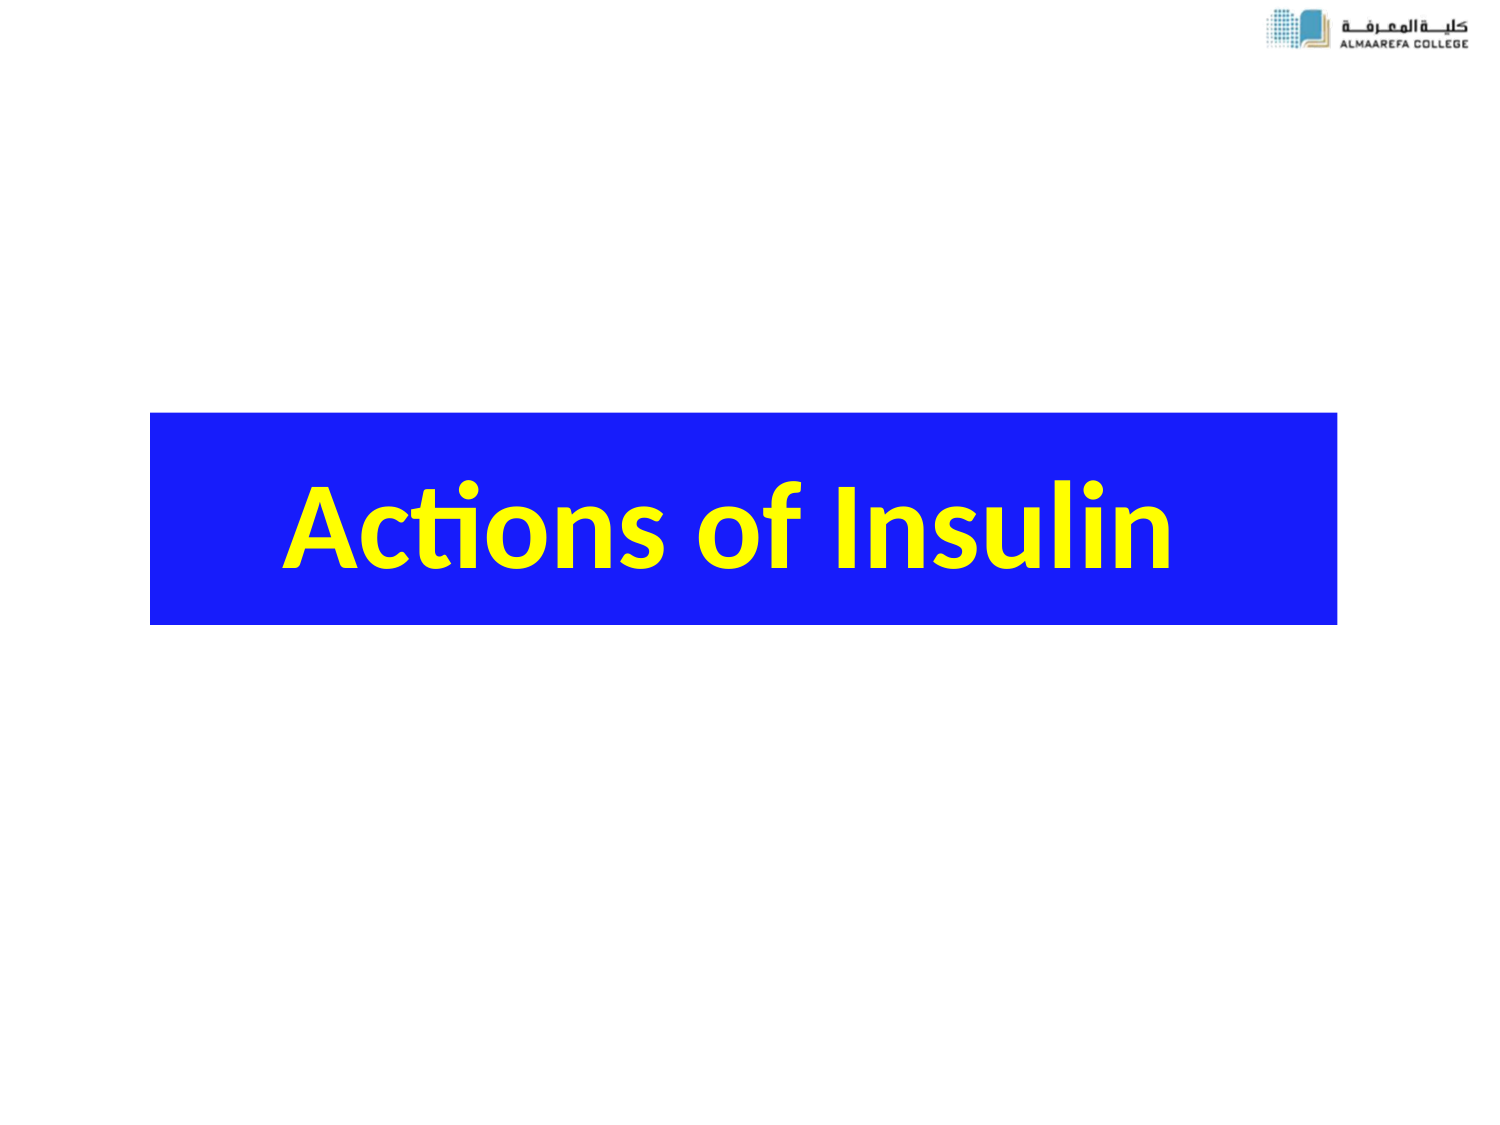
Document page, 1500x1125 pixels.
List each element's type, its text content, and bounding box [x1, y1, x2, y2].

picture [1262, 0, 1473, 65]
title Actions of Insulin [150, 412, 1338, 625]
